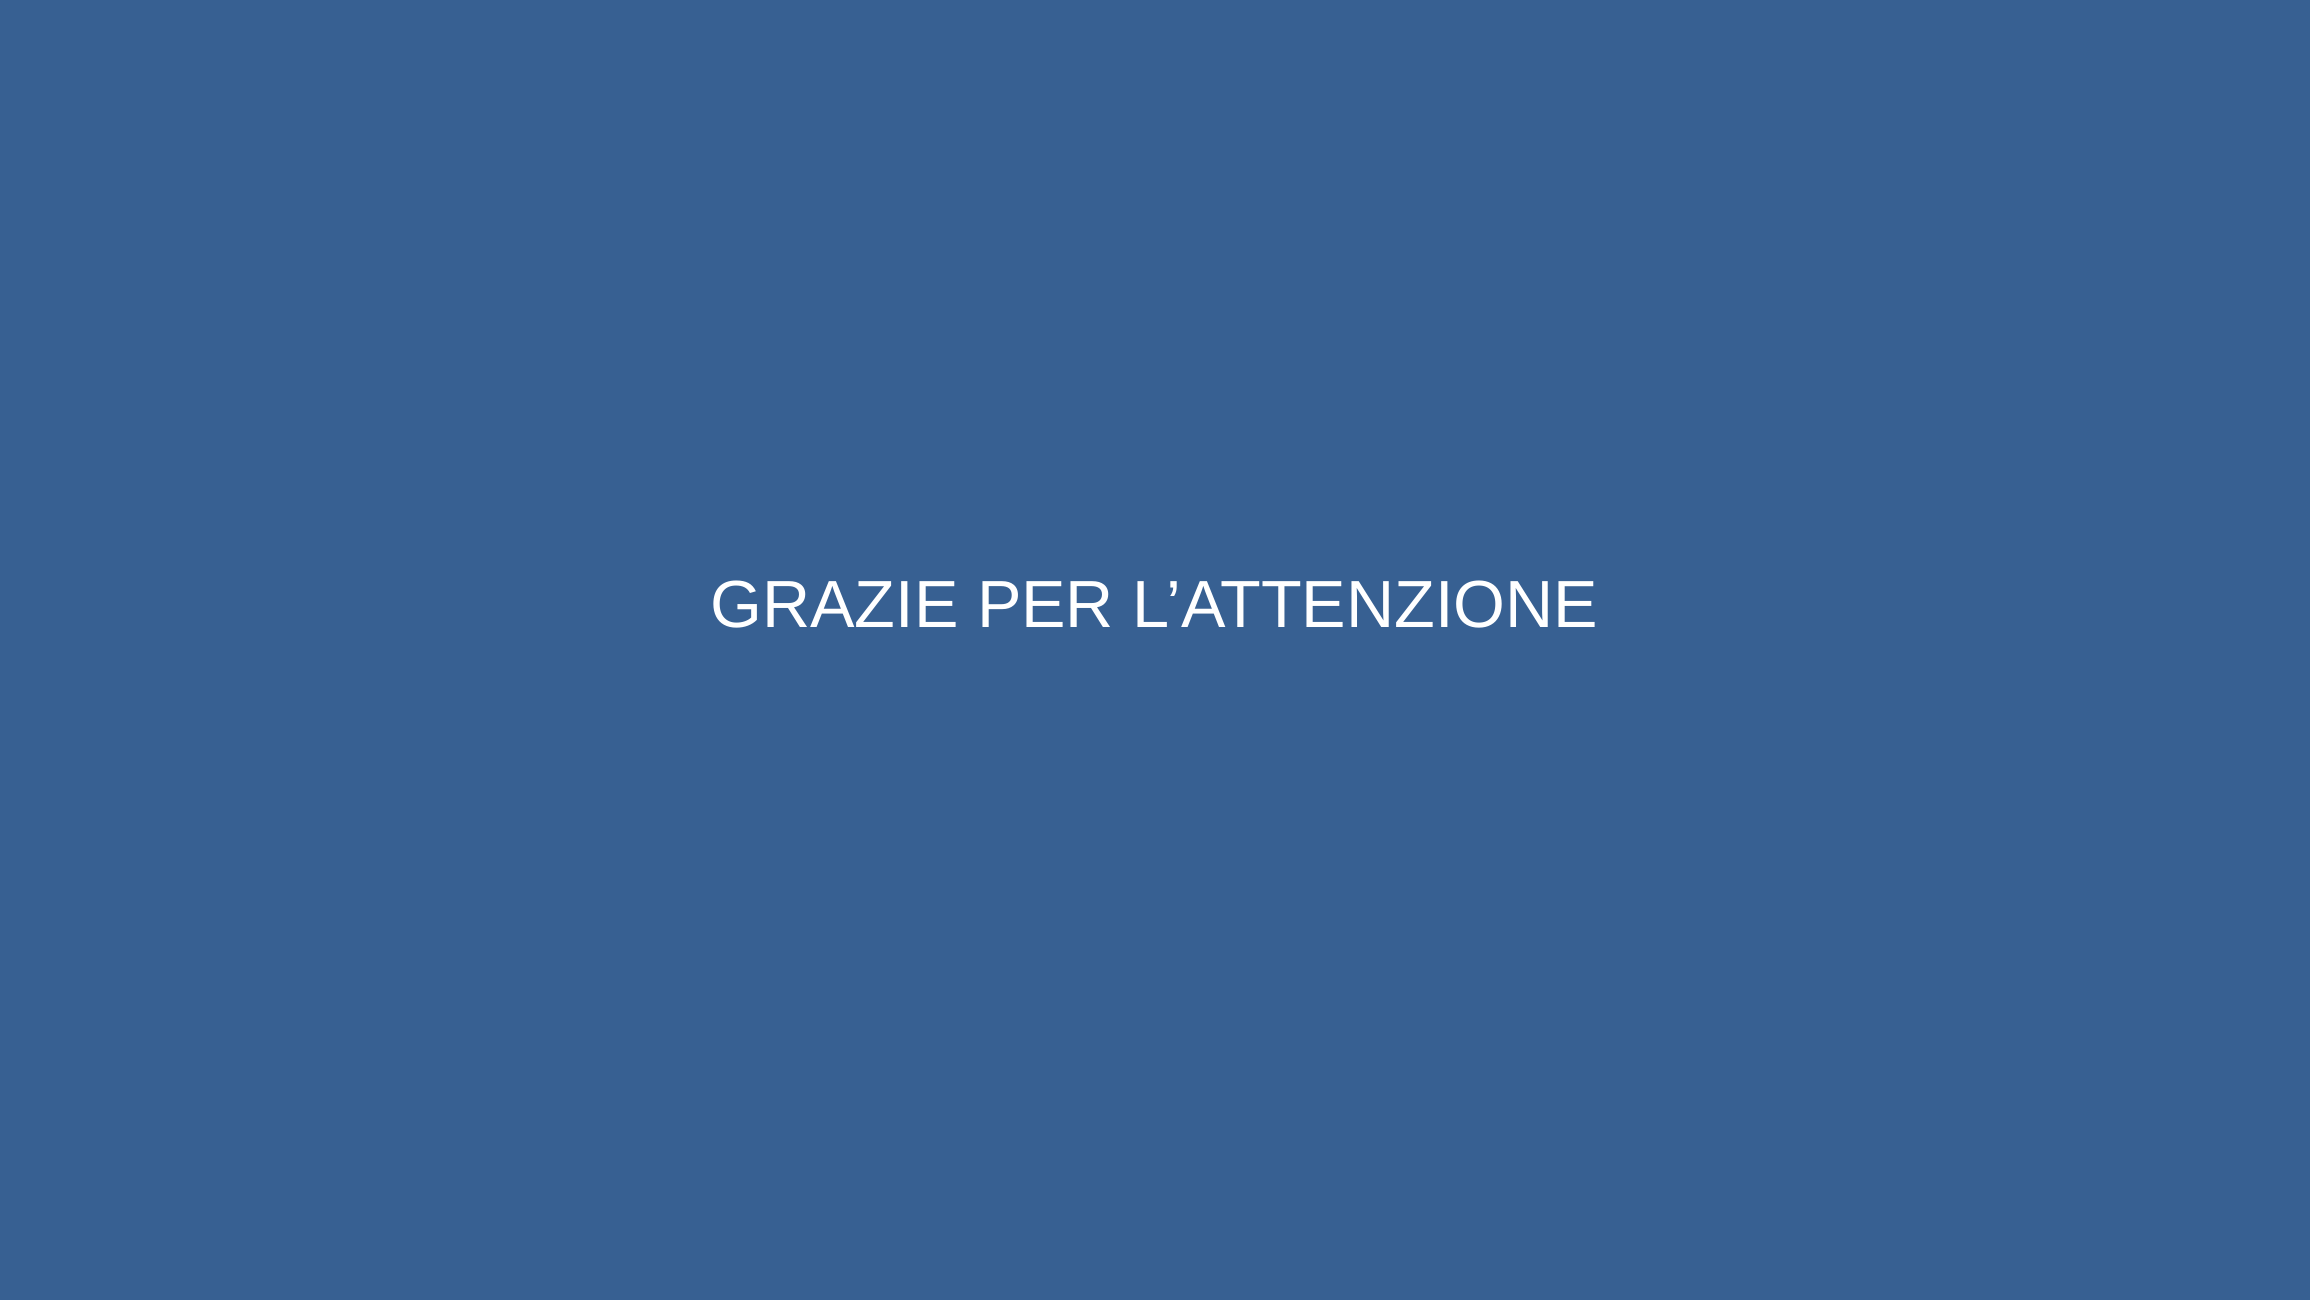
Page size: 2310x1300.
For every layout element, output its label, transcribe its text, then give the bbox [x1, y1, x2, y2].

text_box GRAZIE PER L’ATTENZIONE [0, 551, 2310, 649]
